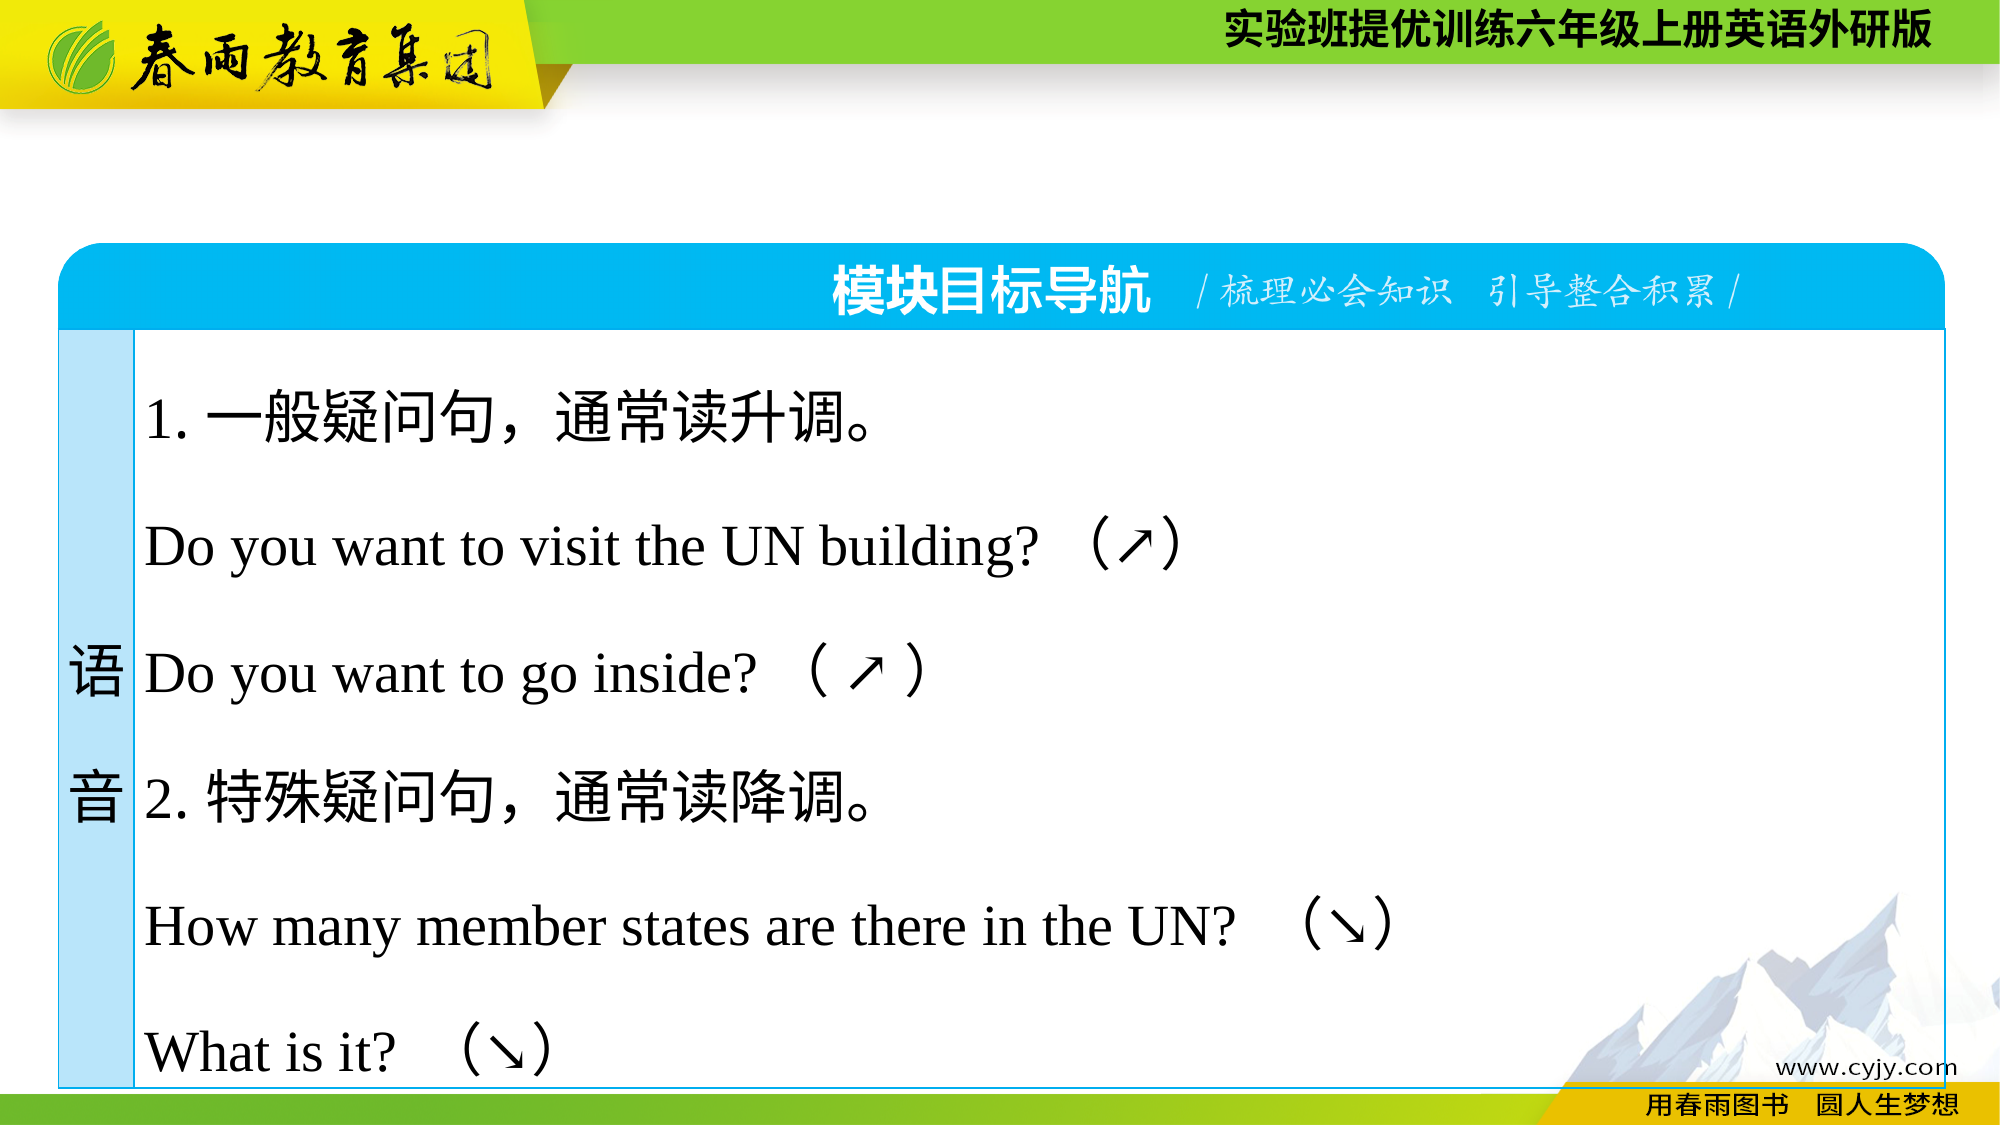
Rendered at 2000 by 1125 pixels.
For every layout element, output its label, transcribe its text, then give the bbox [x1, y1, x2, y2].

table_header 语 音 [59, 342, 133, 1087]
picture [0, 0, 2000, 1125]
table_header 1.一般疑问句，通常读升调。 Do you want to visit the UN building?（↗） Do you want to go inside?（ ↗ ） 2.特殊疑问句，通常读降调。 How many member states are there in the UN? （↘） What is it? （↘） [135, 342, 1944, 1087]
